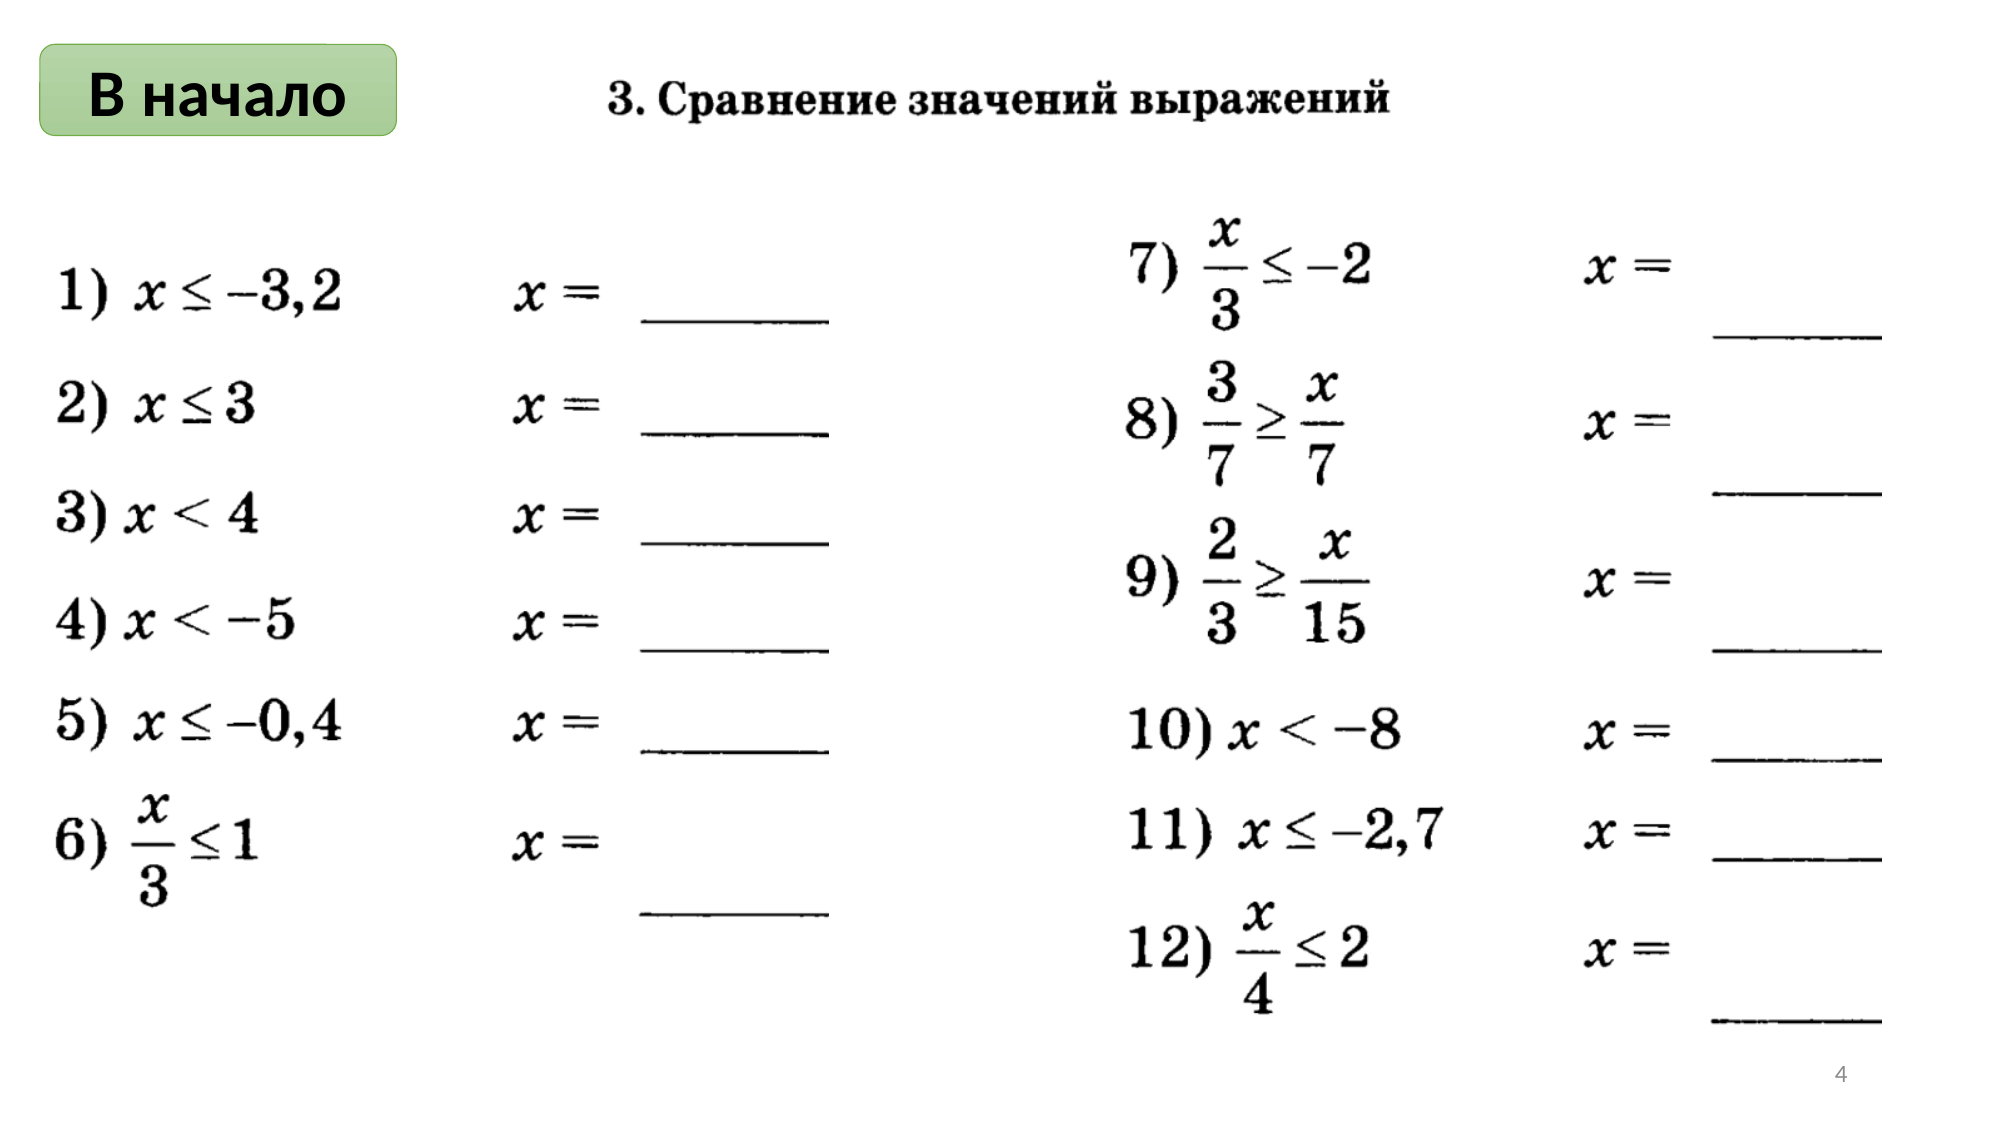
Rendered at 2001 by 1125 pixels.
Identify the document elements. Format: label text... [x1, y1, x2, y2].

picture [1079, 187, 1882, 1047]
picture [583, 76, 1417, 131]
text_box В начало [39, 43, 397, 137]
slide_number 4 [1412, 1047, 1863, 1103]
picture [26, 233, 829, 922]
